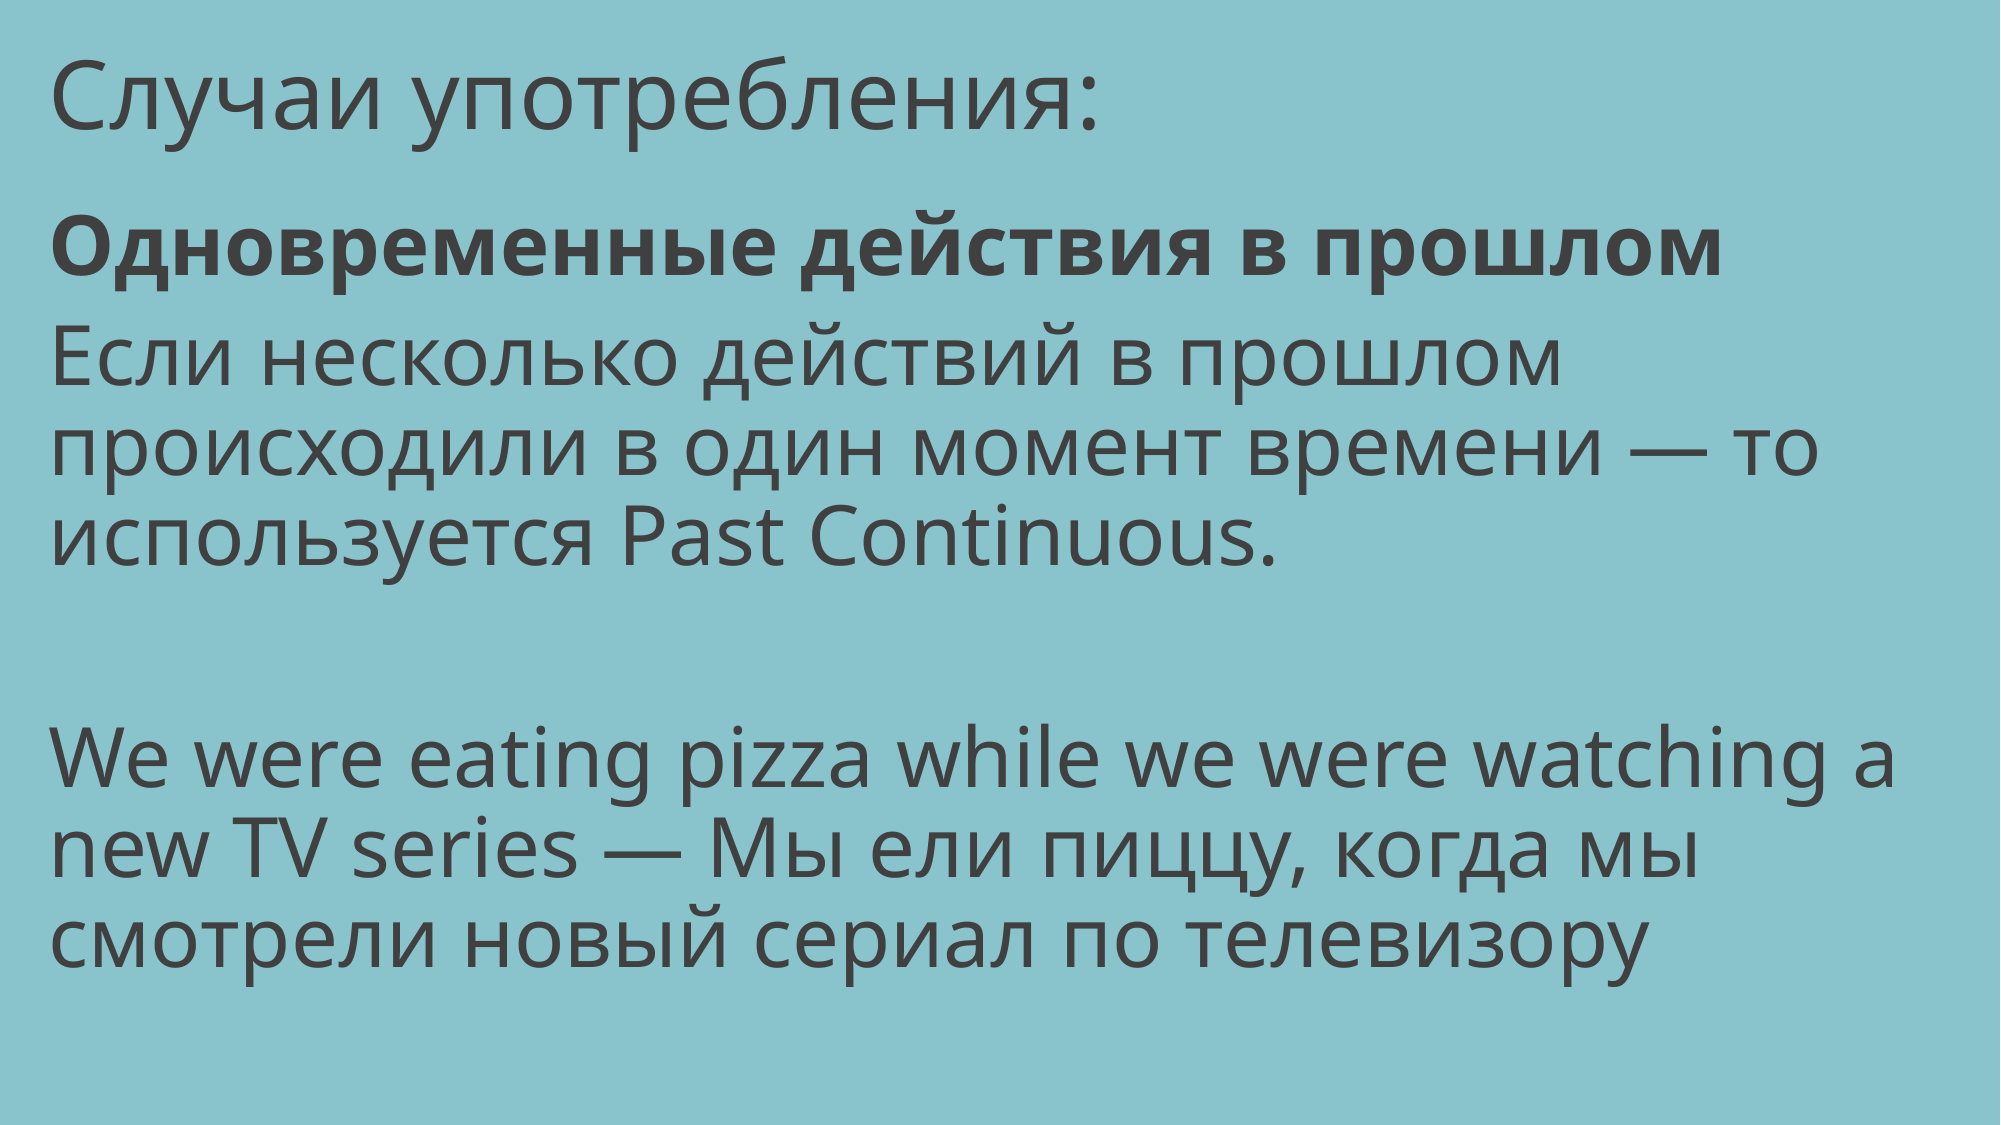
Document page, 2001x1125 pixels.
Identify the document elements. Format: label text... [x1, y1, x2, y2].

list Одновременные действия в прошлом Если несколько действий в прошлом происходили в один момент времени — то используется Past Continuous. We were eating pizza while we were watching a new TV series — Мы ели пиццу, когда мы смотрели новый сериал по телевизору [33, 195, 1947, 1064]
title Случаи употребления: [33, 39, 1845, 158]
